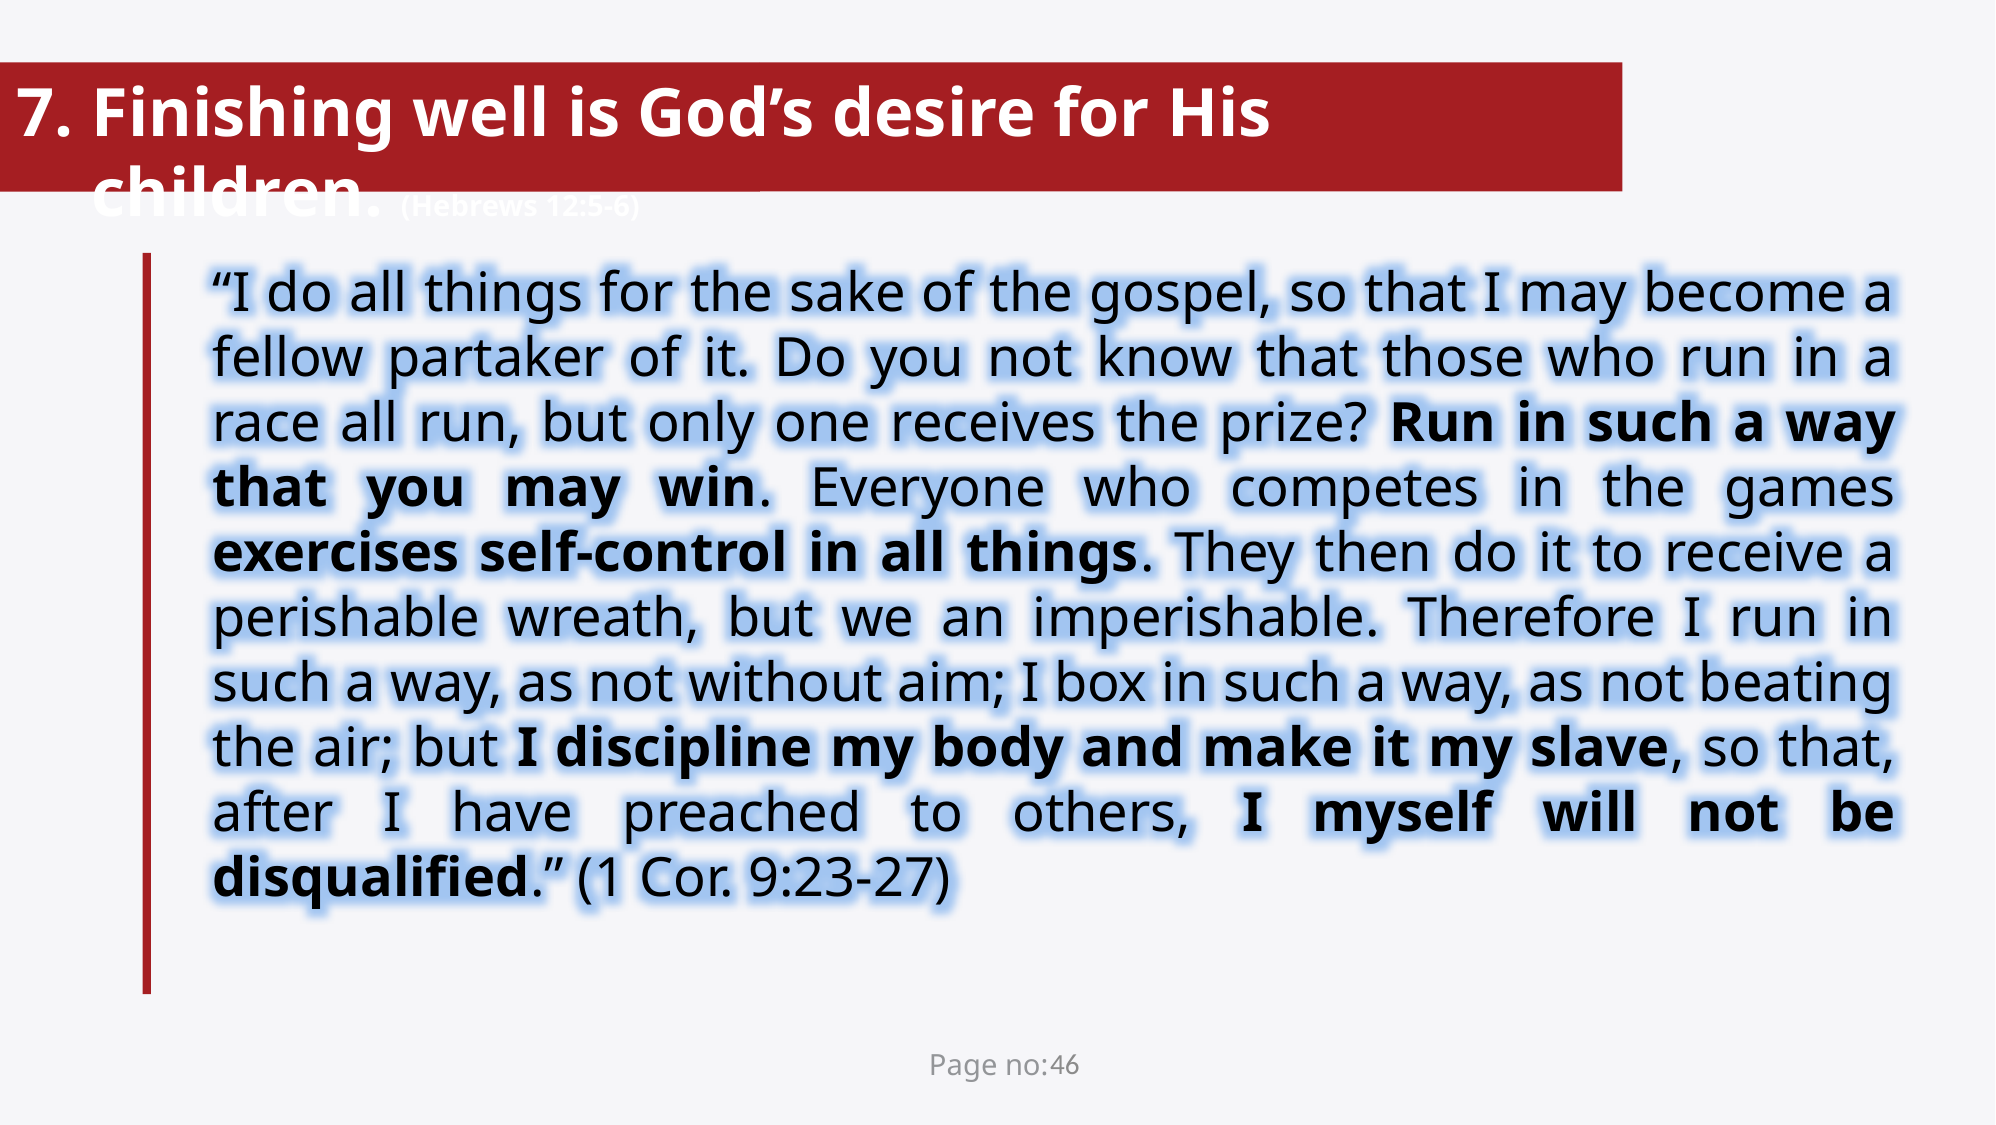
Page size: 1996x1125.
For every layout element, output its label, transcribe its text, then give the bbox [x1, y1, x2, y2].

text_box “I do all things for the sake of the gospel, so that I may become a fellow partaker of it. Do you not know that those who run in a race all run, but only one receives the prize? Run in such a way that you may win. Everyone who competes in the games exercises self-control in all things. They then do it to receive a perishable wreath, but we an imperishable. Therefore I run in such a way, as not without aim; I box in such a way, as not beating the air; but I discipline my body and make it my slave, so that, after I have preached to others, I myself will not be disqualified.” (1 Cor. 9:23-27) [198, 249, 1911, 915]
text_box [1, 62, 1623, 194]
